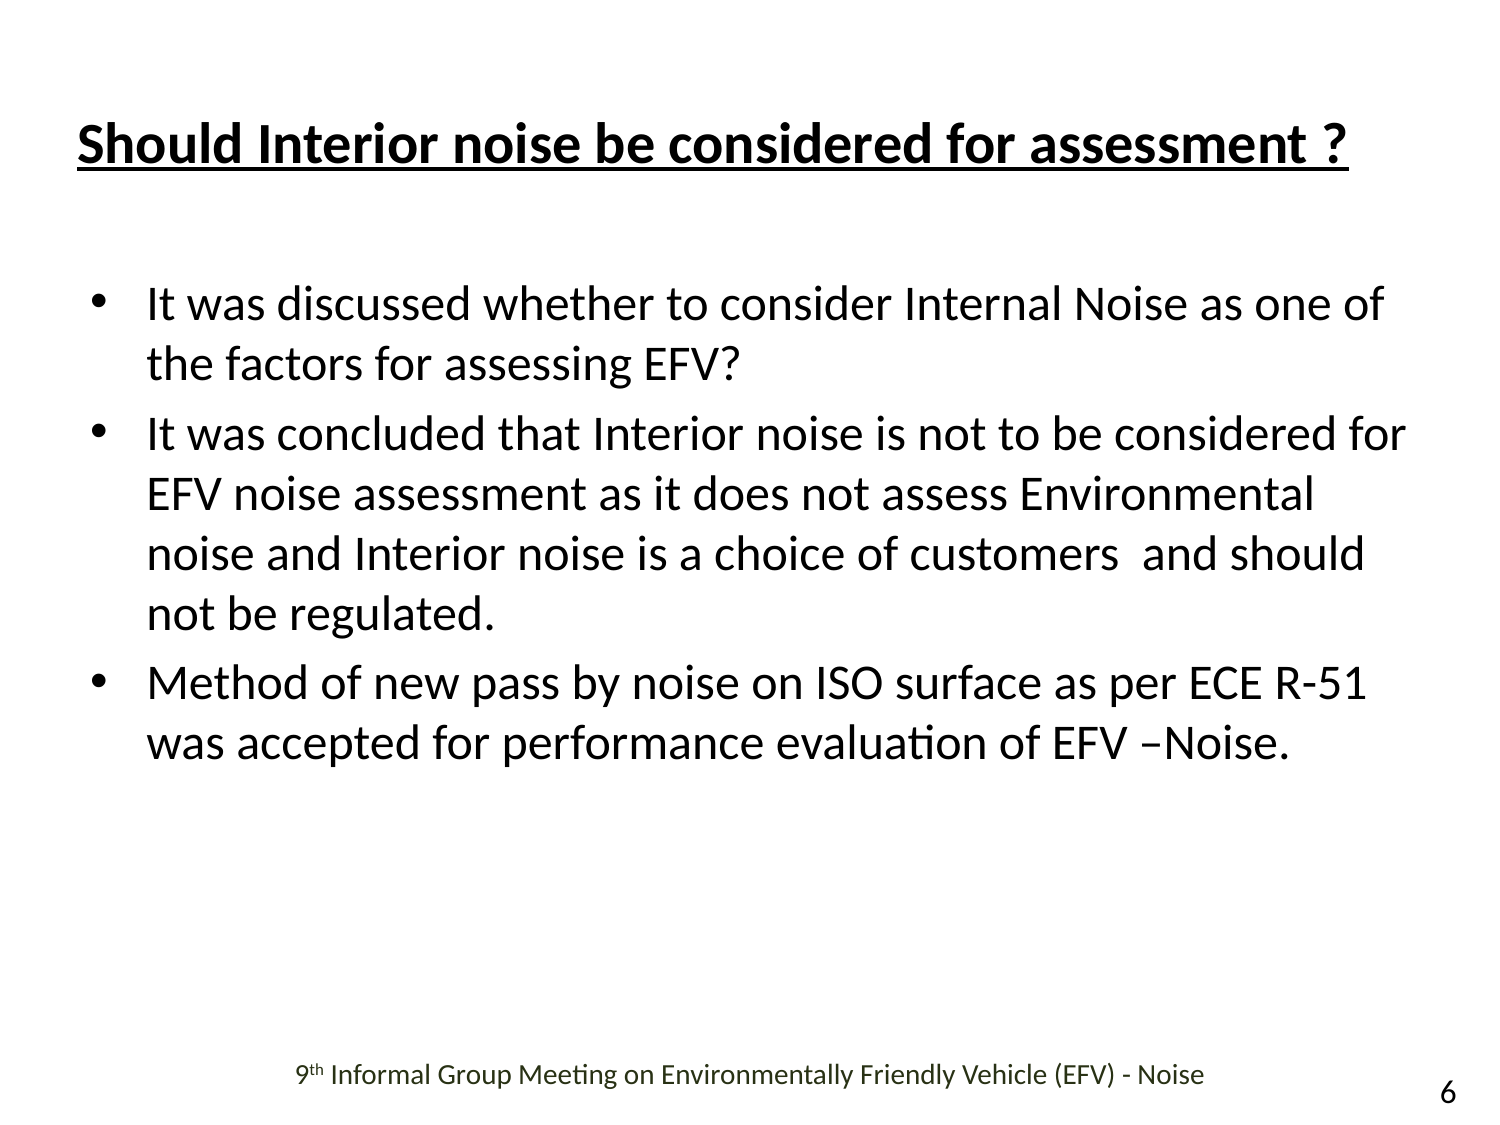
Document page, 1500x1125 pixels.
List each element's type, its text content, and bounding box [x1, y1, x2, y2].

text_box 6 [1424, 1062, 1500, 1118]
text_box Should Interior noise be considered for assessment ? [62, 62, 1413, 183]
list It was discussed whether to consider Internal Noise as one of the factors for assessing EFV? It was concluded that Interior noise is not to be considered for EFV noise assessment as it does not assess Environmental noise and Interior noise is a choice of customers and should not be regulated. Method of new pass by noise on ISO surface as per ECE R-51 was accepted for performance evaluation of EFV –Noise. [74, 262, 1426, 1006]
footer 9th Informal Group Meeting on Environmentally Friendly Vehicle (EFV) - Noise [75, 1042, 1425, 1103]
